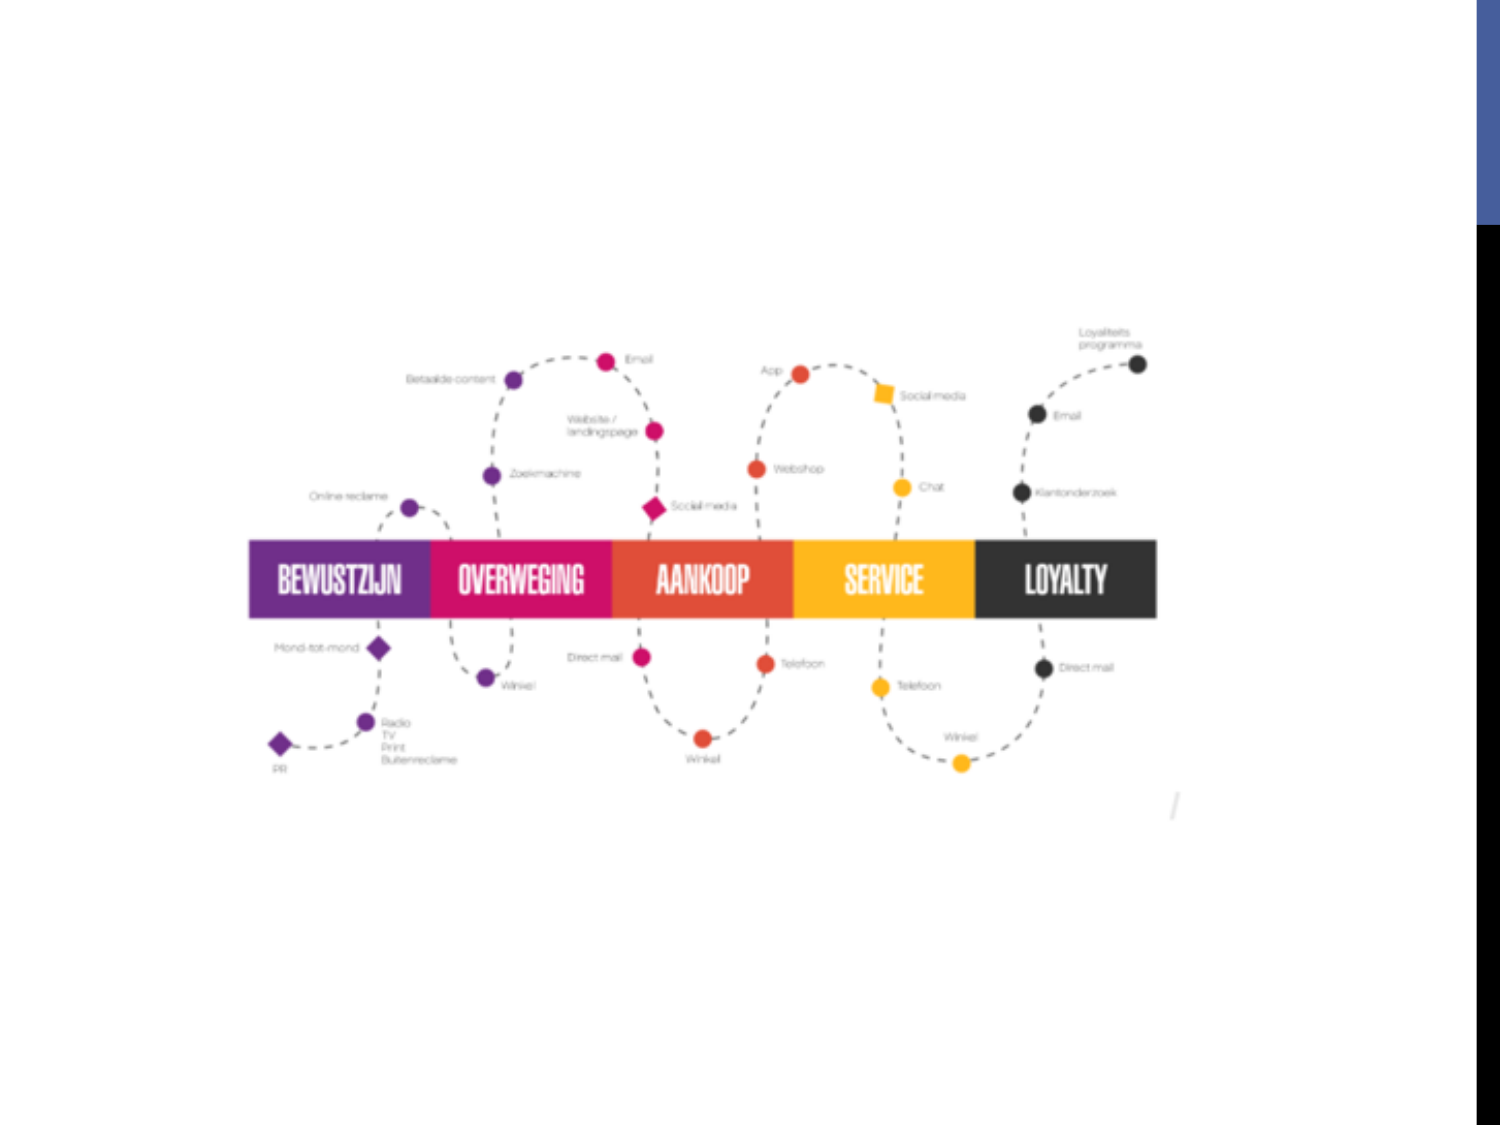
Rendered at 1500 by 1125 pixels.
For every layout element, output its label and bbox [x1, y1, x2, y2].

picture [222, 290, 1256, 847]
